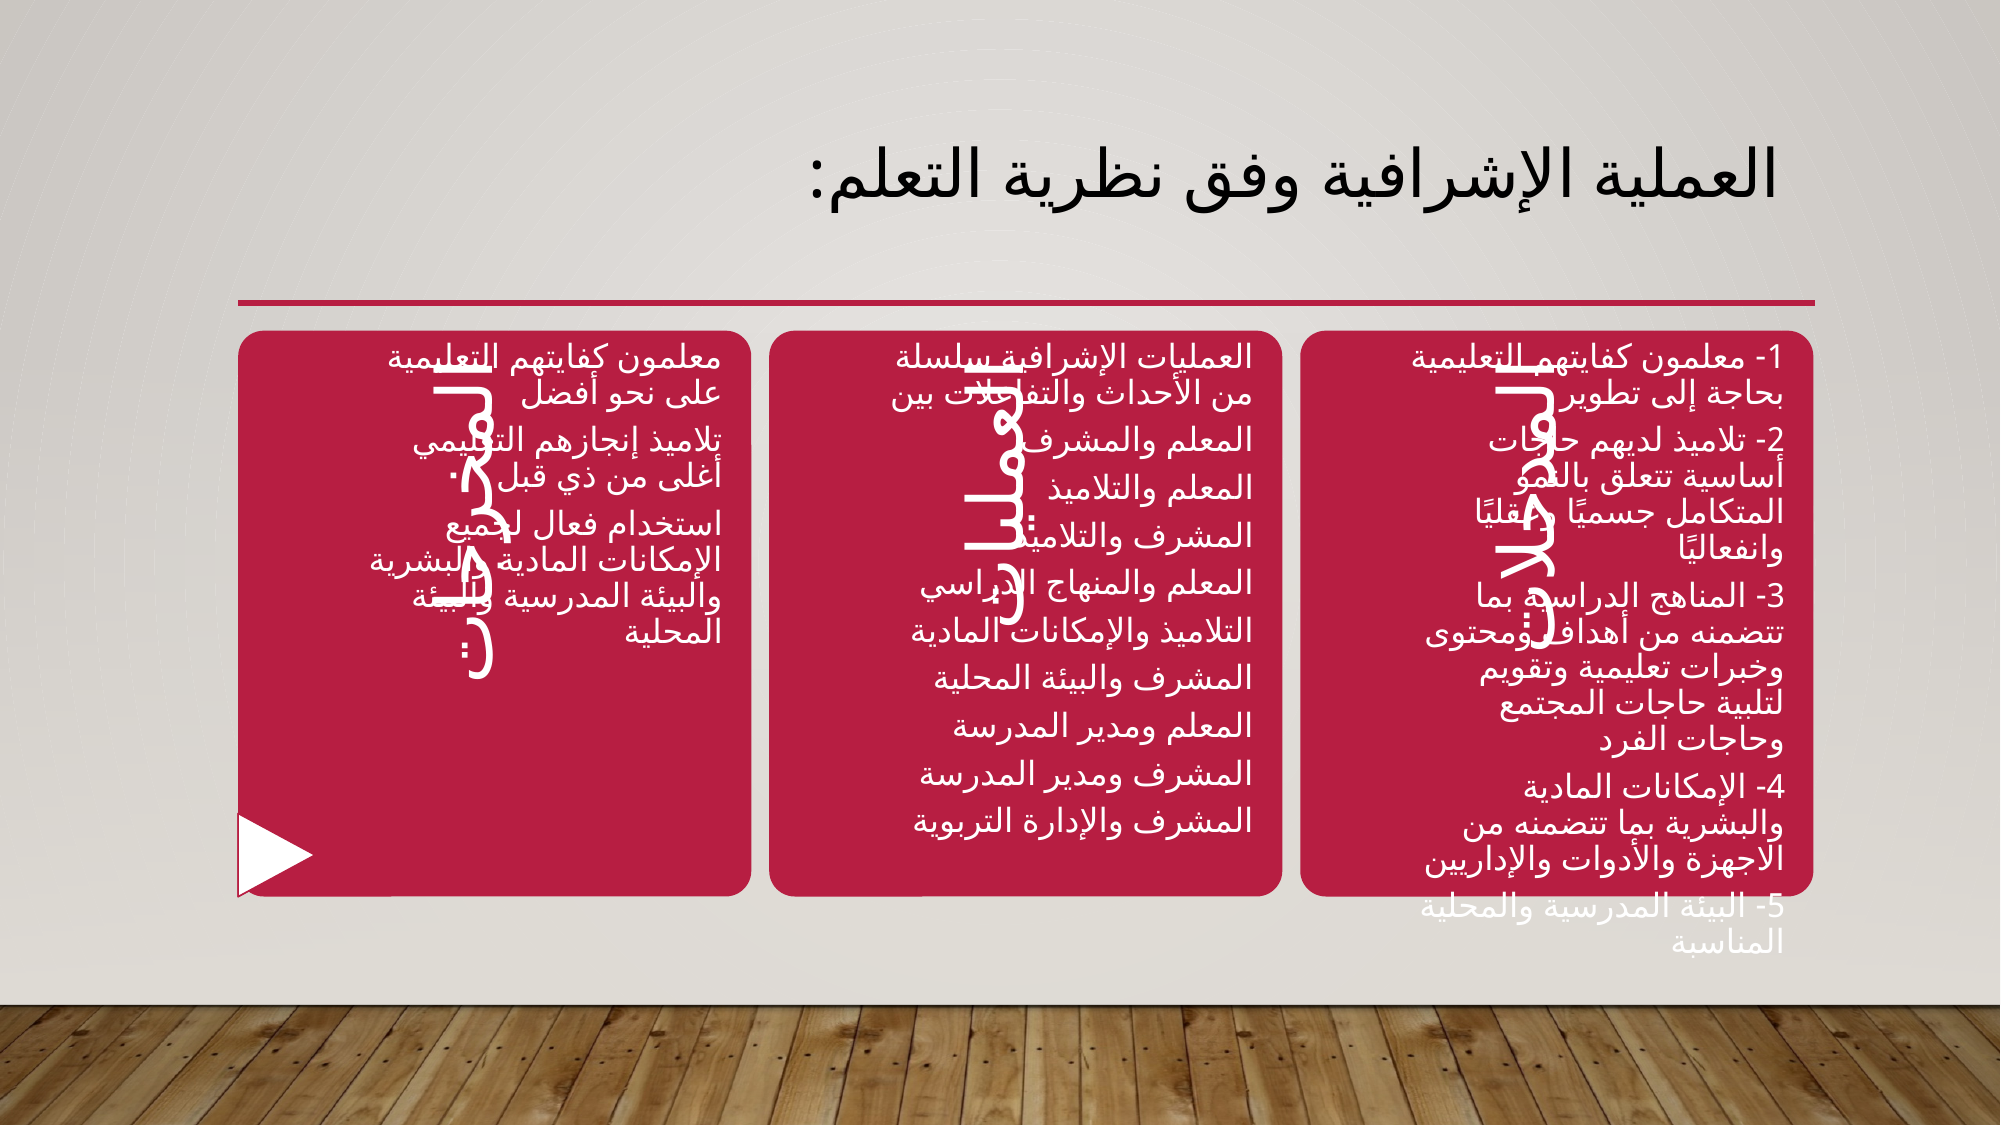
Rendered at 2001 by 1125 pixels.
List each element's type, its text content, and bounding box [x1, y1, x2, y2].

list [237, 330, 1814, 897]
title :العملية الإشرافية وفق نظرية التعلم [238, 131, 1814, 305]
picture [0, 1005, 2000, 1125]
